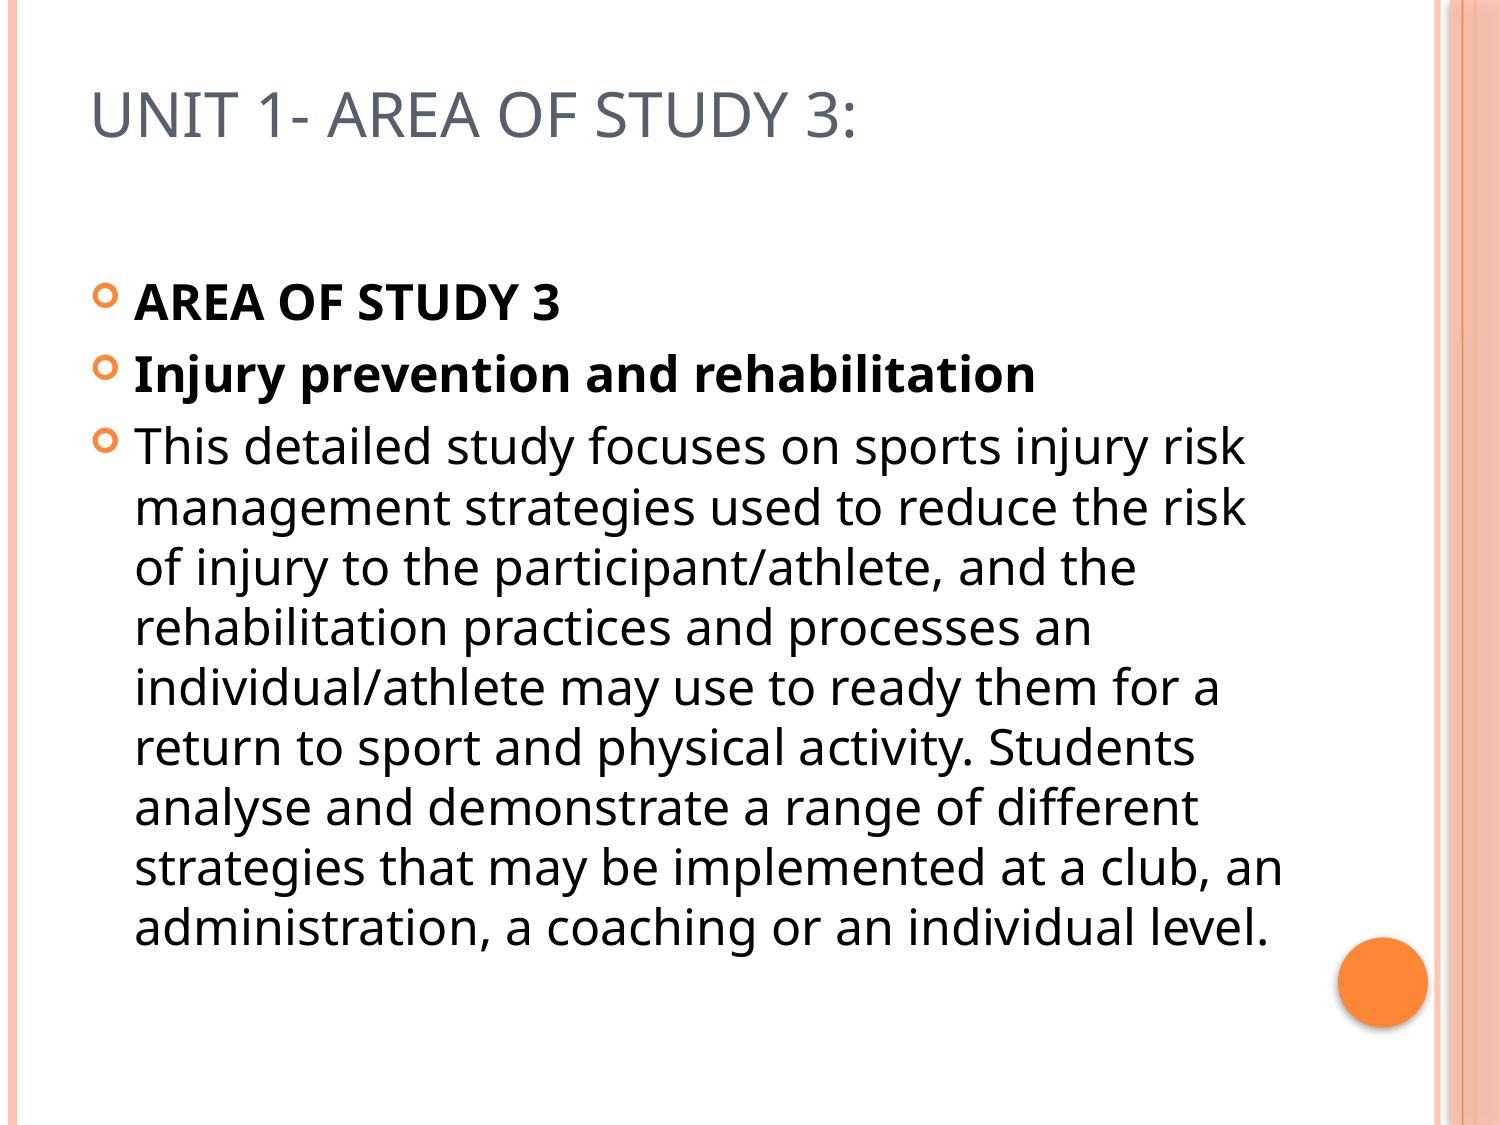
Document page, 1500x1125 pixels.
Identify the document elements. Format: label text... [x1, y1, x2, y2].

list AREA OF STUDY 3 Injury prevention and rehabilitation This detailed study focuses on sports injury risk management strategies used to reduce the risk of injury to the participant/athlete, and the rehabilitation practices and processes an individual/athlete may use to ready them for a return to sport and physical activity. Students analyse and demonstrate a range of different strategies that may be implemented at a club, an administration, a coaching or an individual level. [75, 262, 1300, 1062]
title Unit 1- AREA OF STUDY 3: [75, 45, 1300, 233]
